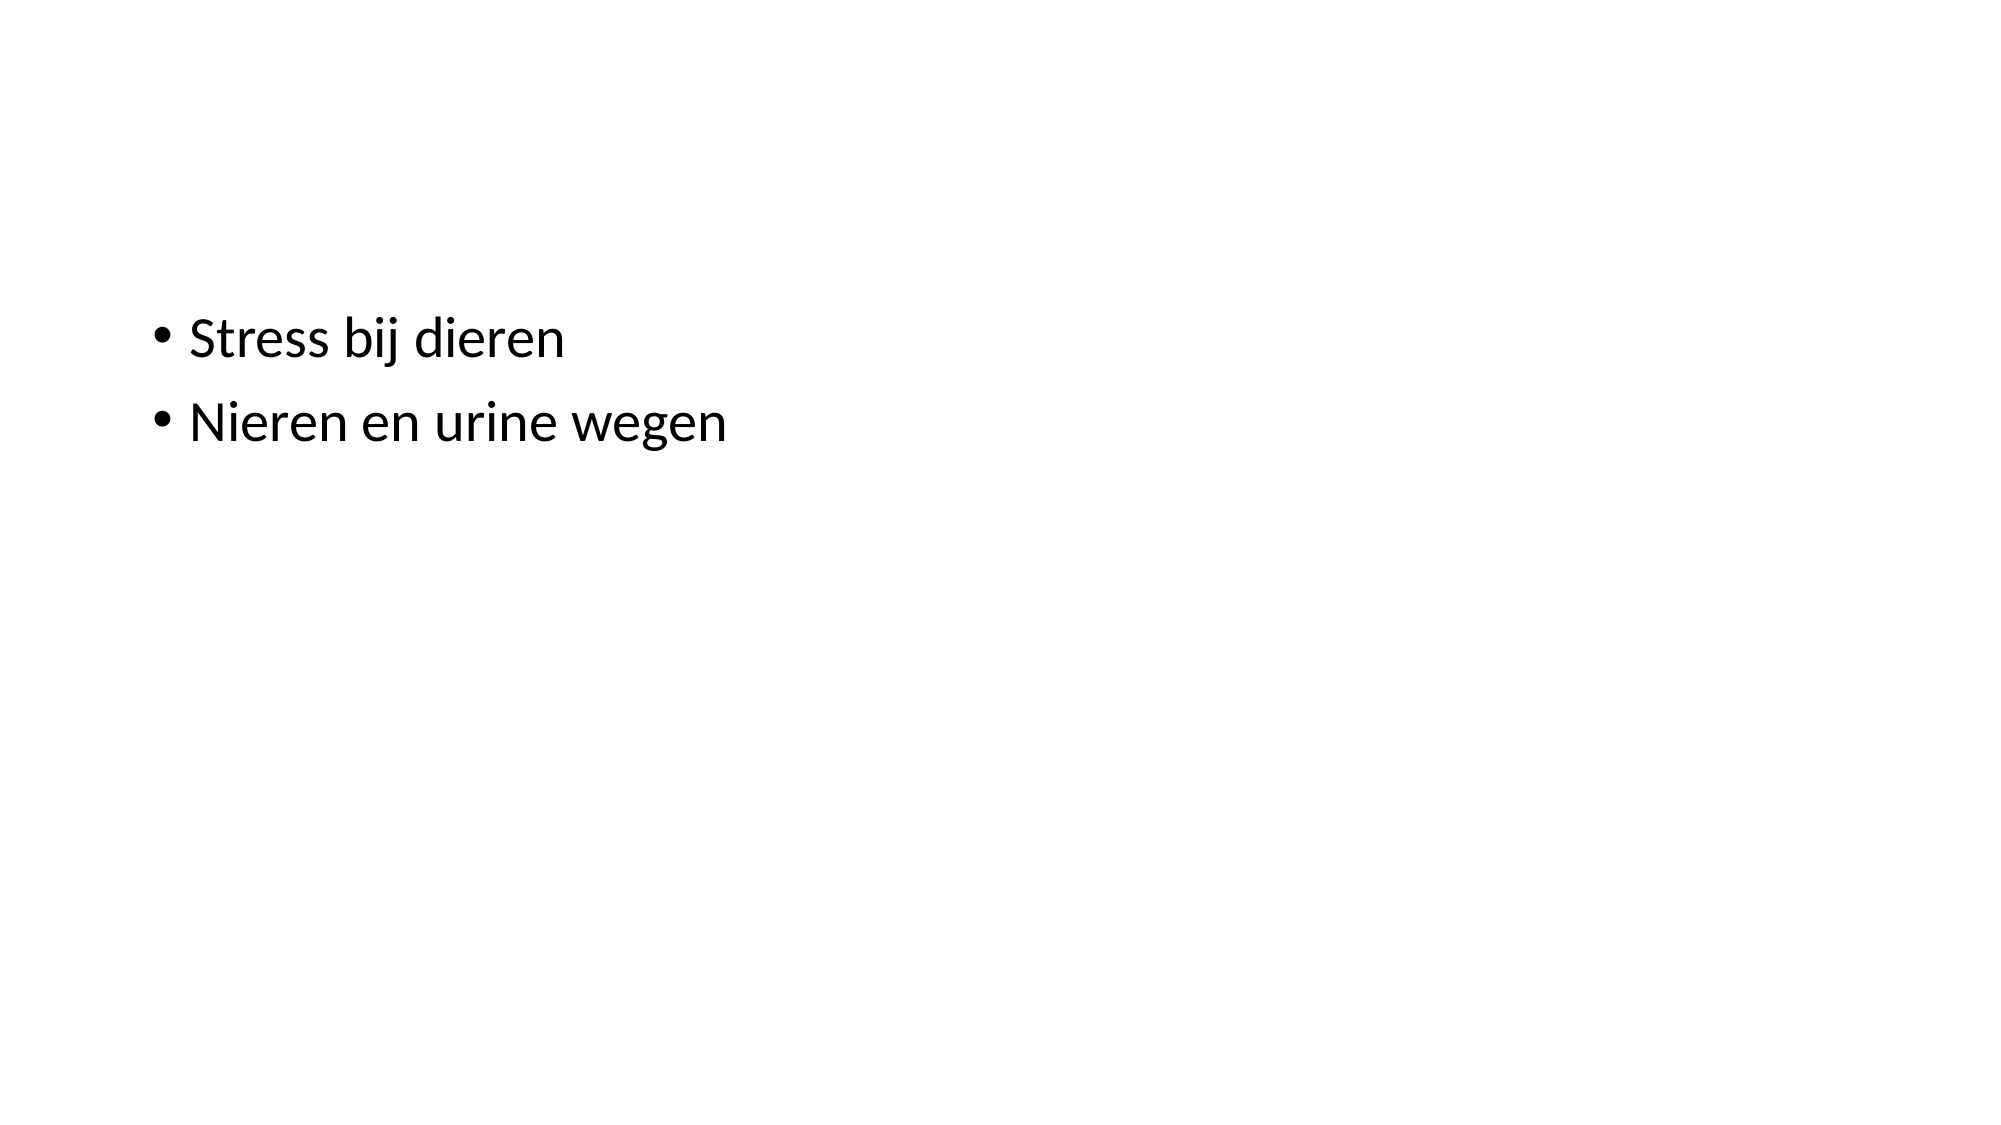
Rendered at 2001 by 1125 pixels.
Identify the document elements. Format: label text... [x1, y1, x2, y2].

list Stress bij dieren Nieren en urine wegen [137, 299, 1863, 1014]
